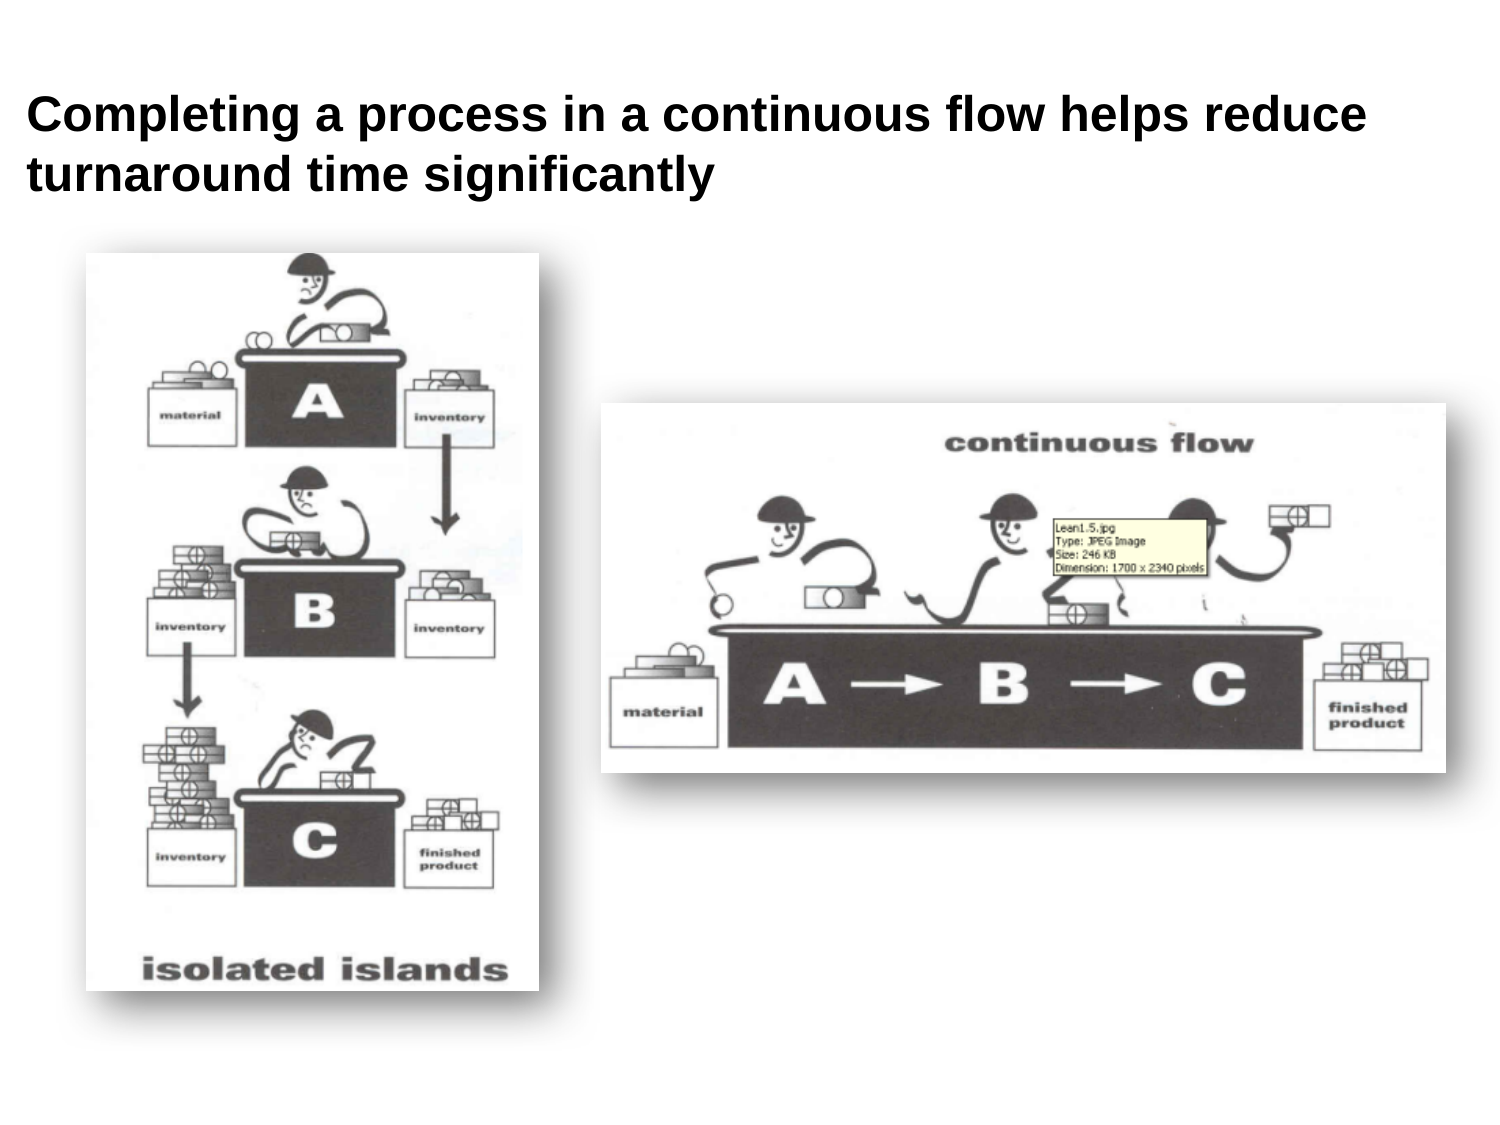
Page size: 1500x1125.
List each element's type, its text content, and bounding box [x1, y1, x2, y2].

picture [601, 402, 1446, 773]
title Completing a process in a continuous flow helps reduce turnaround time significantly [26, 80, 1472, 206]
picture [86, 252, 540, 991]
